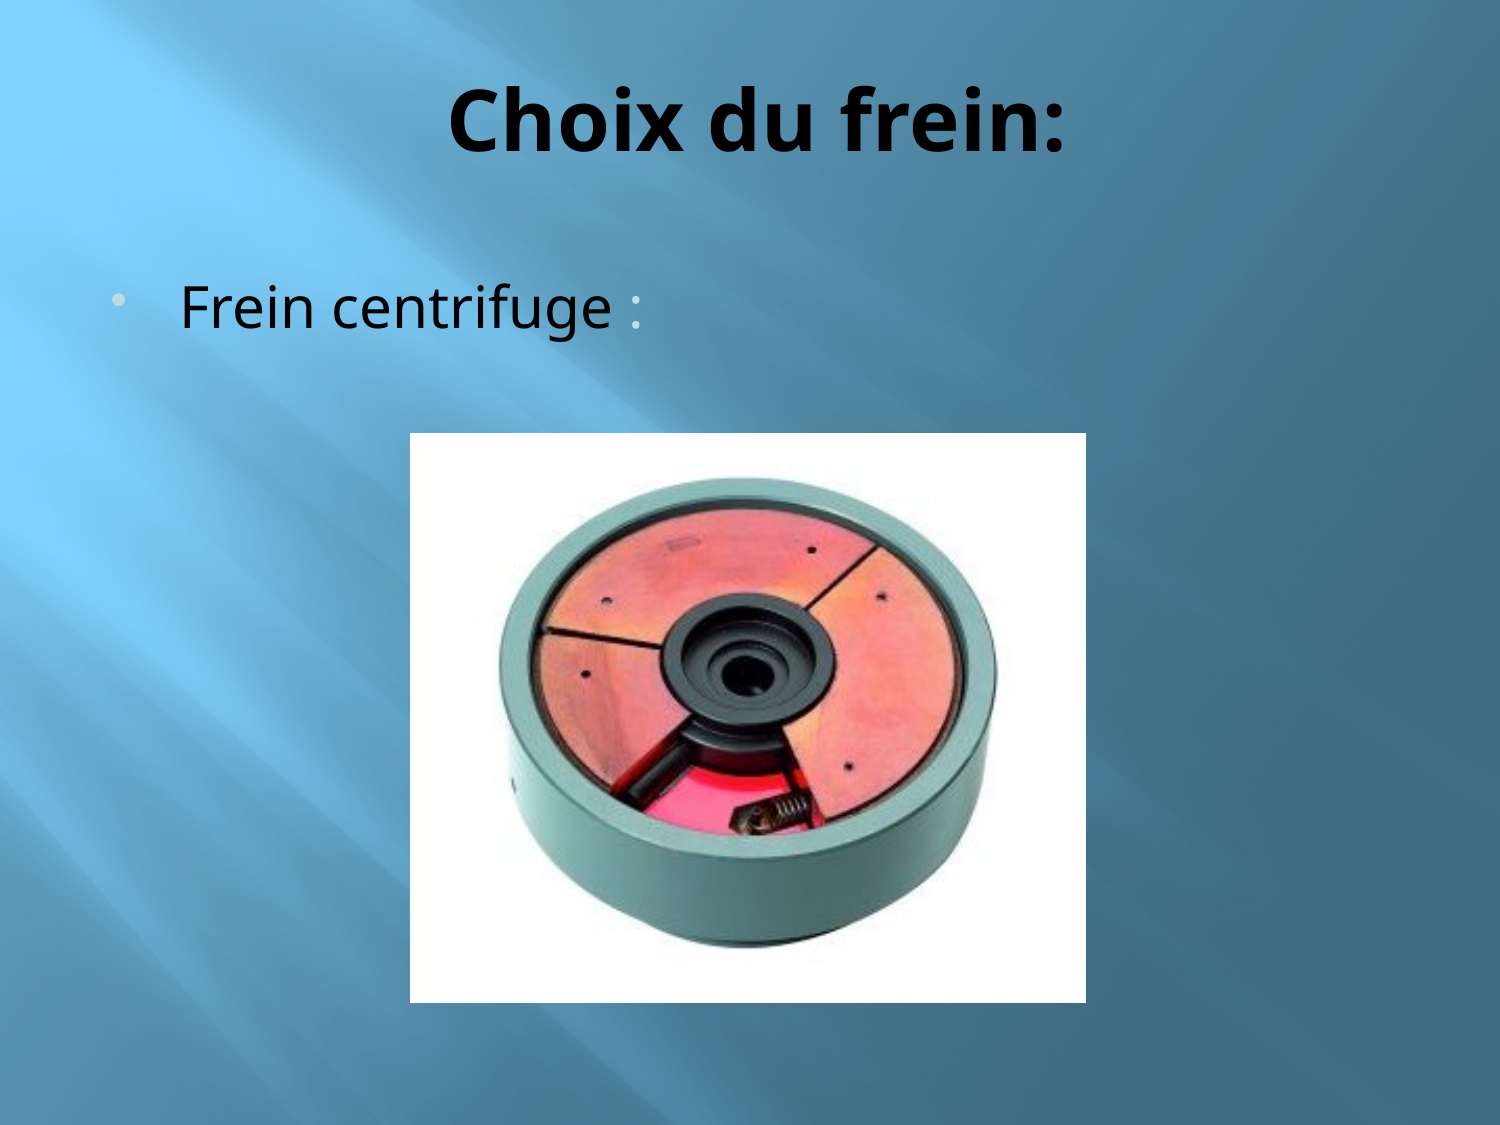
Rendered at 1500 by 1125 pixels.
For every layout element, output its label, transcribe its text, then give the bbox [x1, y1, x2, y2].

title Choix du frein: [82, 23, 1432, 211]
picture [409, 433, 1086, 1003]
list Frein centrifuge : [75, 262, 1425, 364]
